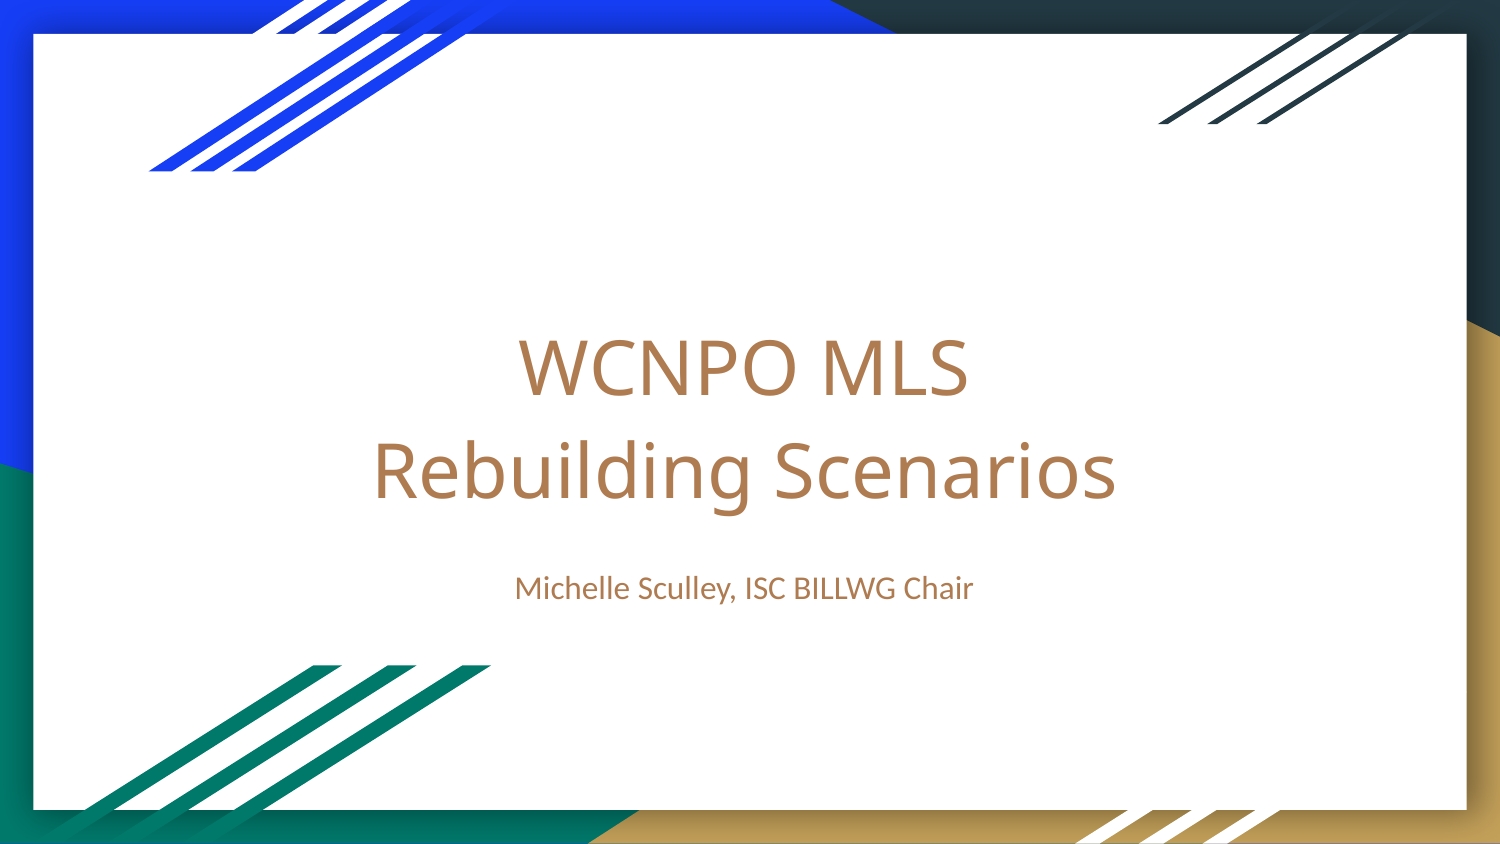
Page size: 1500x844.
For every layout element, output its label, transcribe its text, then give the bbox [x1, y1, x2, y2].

subtitle Michelle Sculley, ISC BILLWG Chair [304, 559, 1185, 646]
title WCNPO MLS Rebuilding Scenarios [304, 298, 1185, 537]
